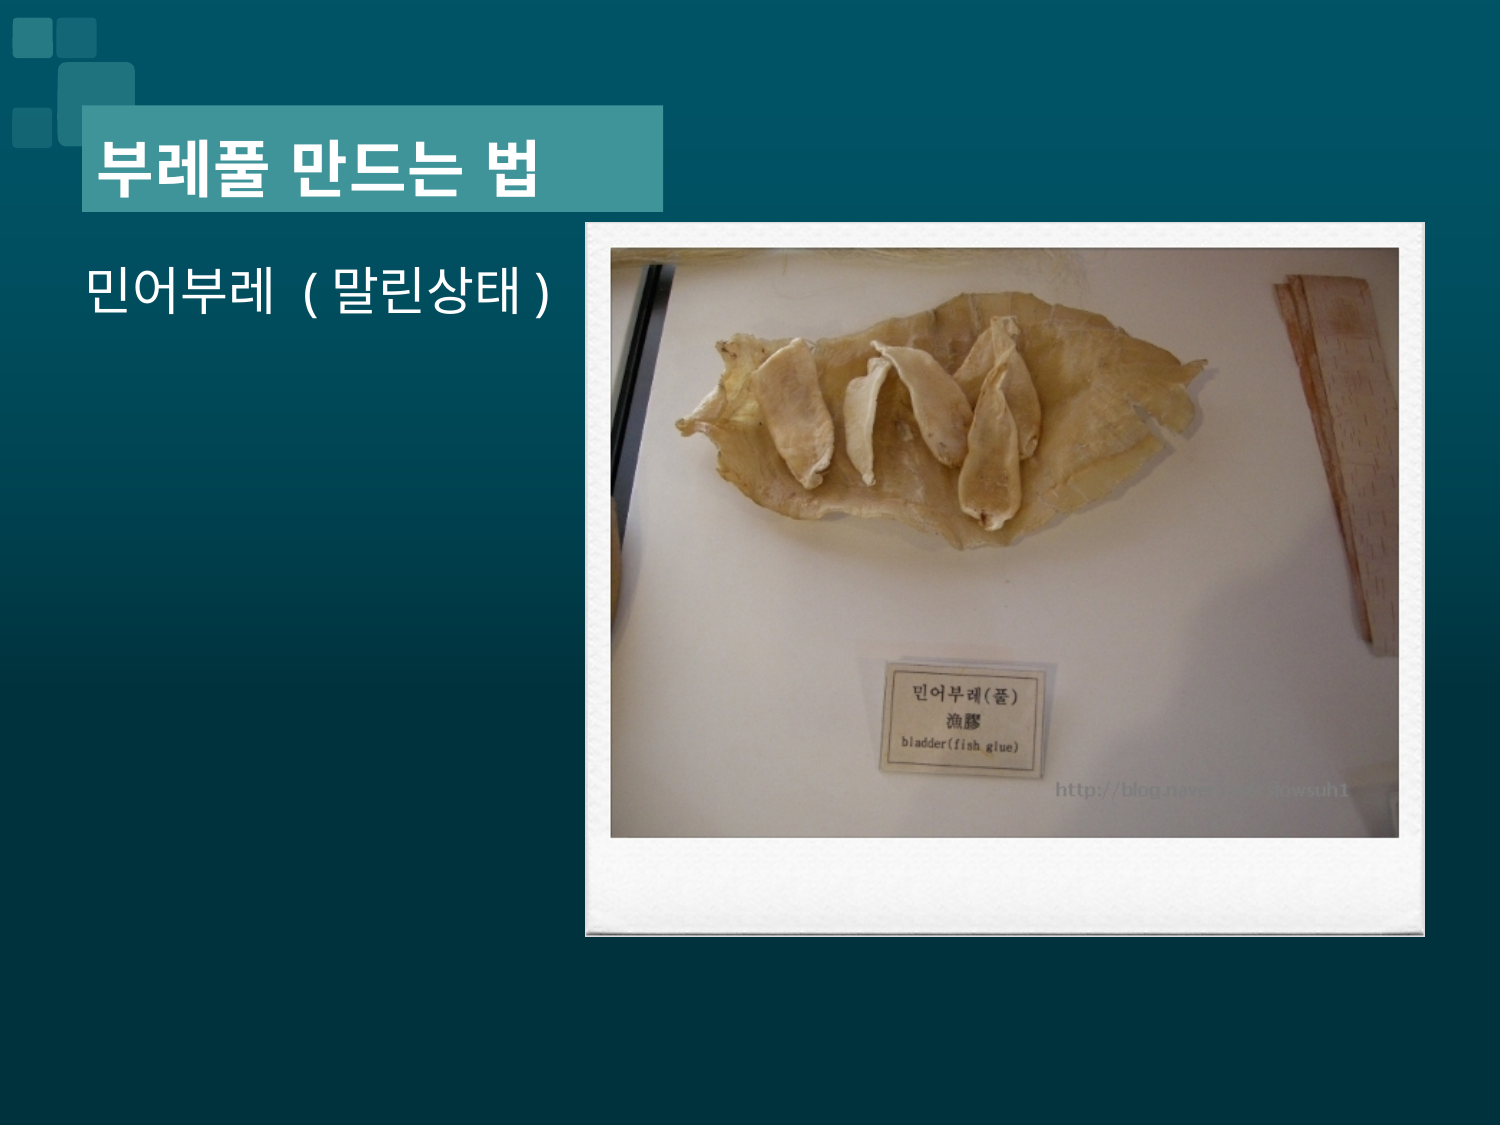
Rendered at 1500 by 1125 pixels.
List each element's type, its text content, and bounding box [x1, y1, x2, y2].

list 민어부레 (말린상태) [70, 178, 633, 1008]
title 부레풀 만드는 법 [82, 105, 664, 212]
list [585, 222, 1425, 937]
picture [633, 682, 1436, 946]
picture [1426, 393, 1433, 440]
picture [1429, 501, 1433, 527]
